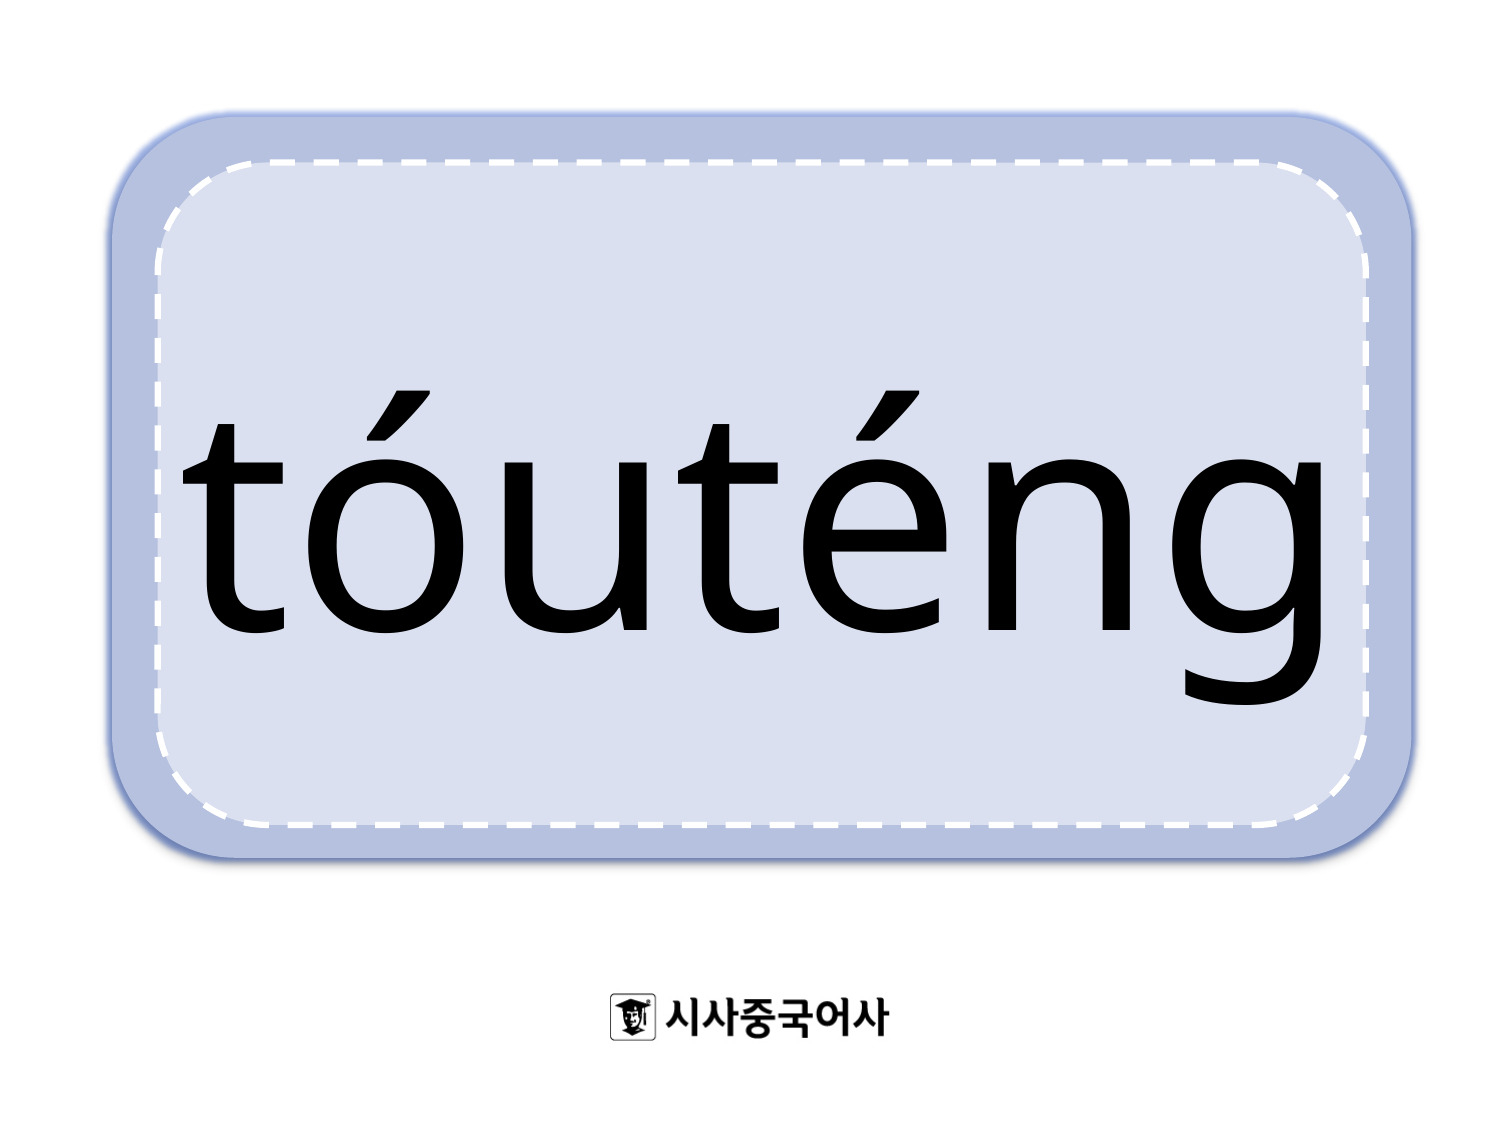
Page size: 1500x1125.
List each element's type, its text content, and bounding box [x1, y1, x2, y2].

text_box tóuténg [159, 148, 1368, 811]
picture [602, 987, 898, 1047]
